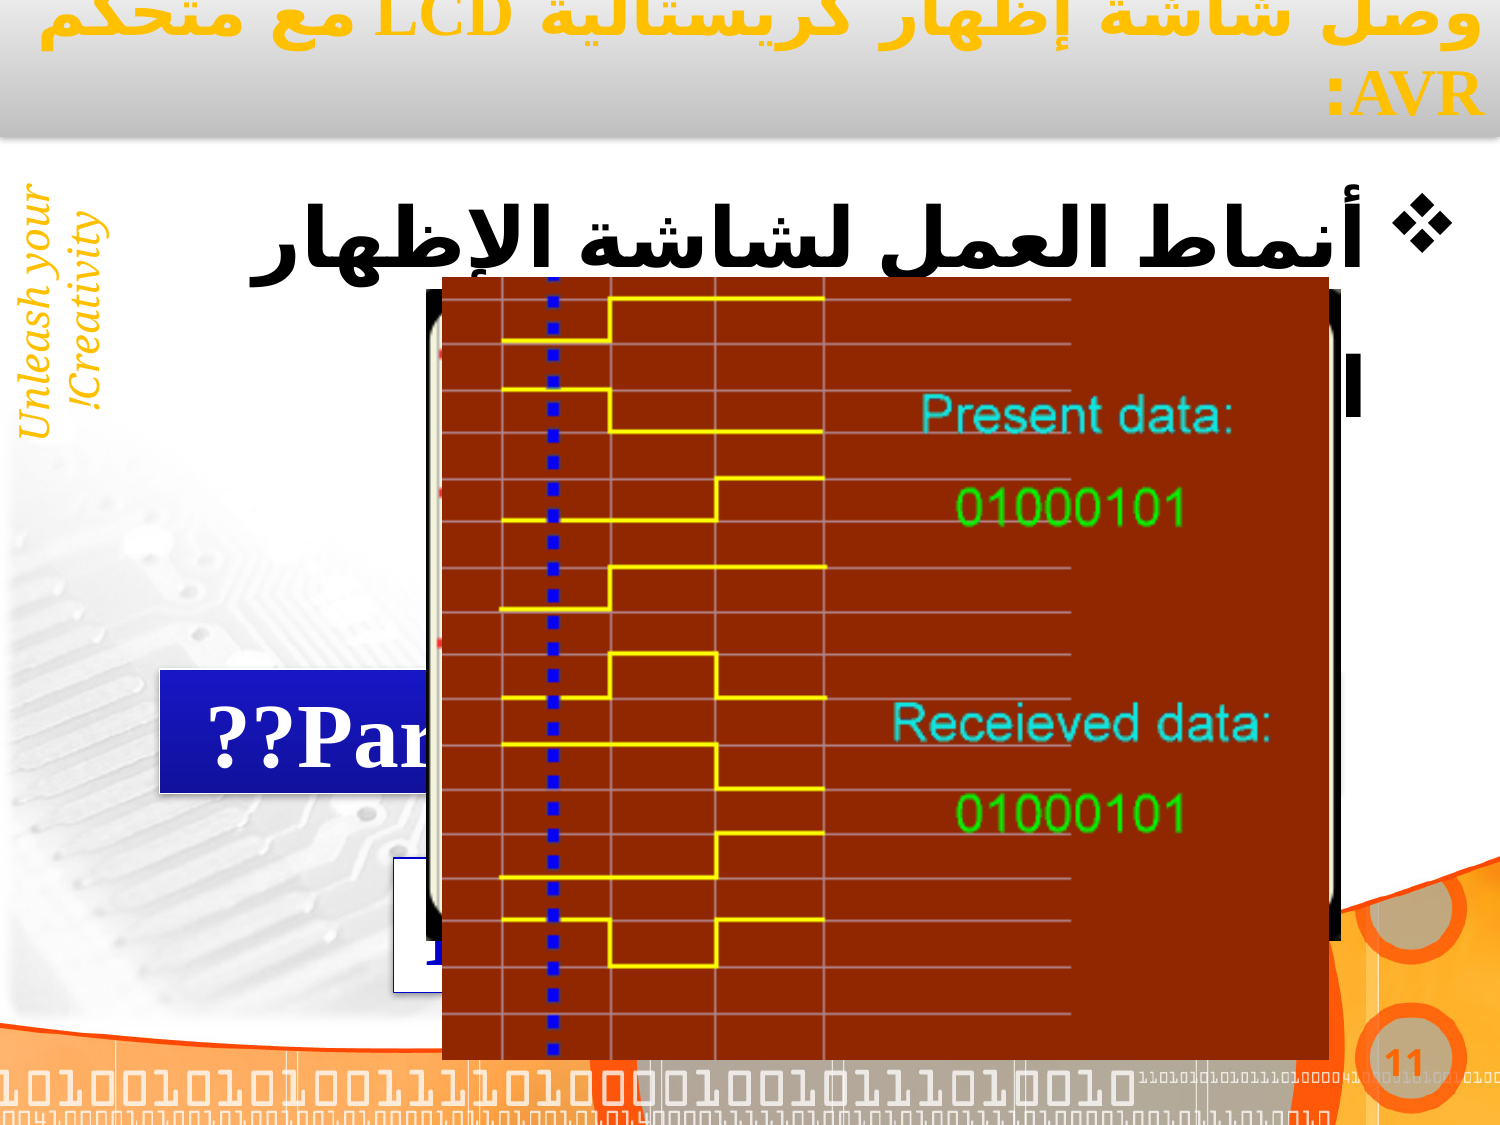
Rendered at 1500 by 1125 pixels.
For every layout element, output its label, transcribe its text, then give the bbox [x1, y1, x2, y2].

text_box Unleash your Creativity! [0, 125, 59, 396]
text_box وصل شاشة إظهار كريستالية LCD مع متحكم AVR: [0, 0, 1500, 137]
picture [0, 137, 1500, 1125]
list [426, 289, 437, 941]
text_box أنماط العمل لشاشة الإظهار الكرستالية؟ نمط العمل 4-bit نمط العمل 8-bit [76, 126, 1477, 767]
slide_number 11 [1358, 1031, 1442, 1091]
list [1335, 289, 1341, 941]
